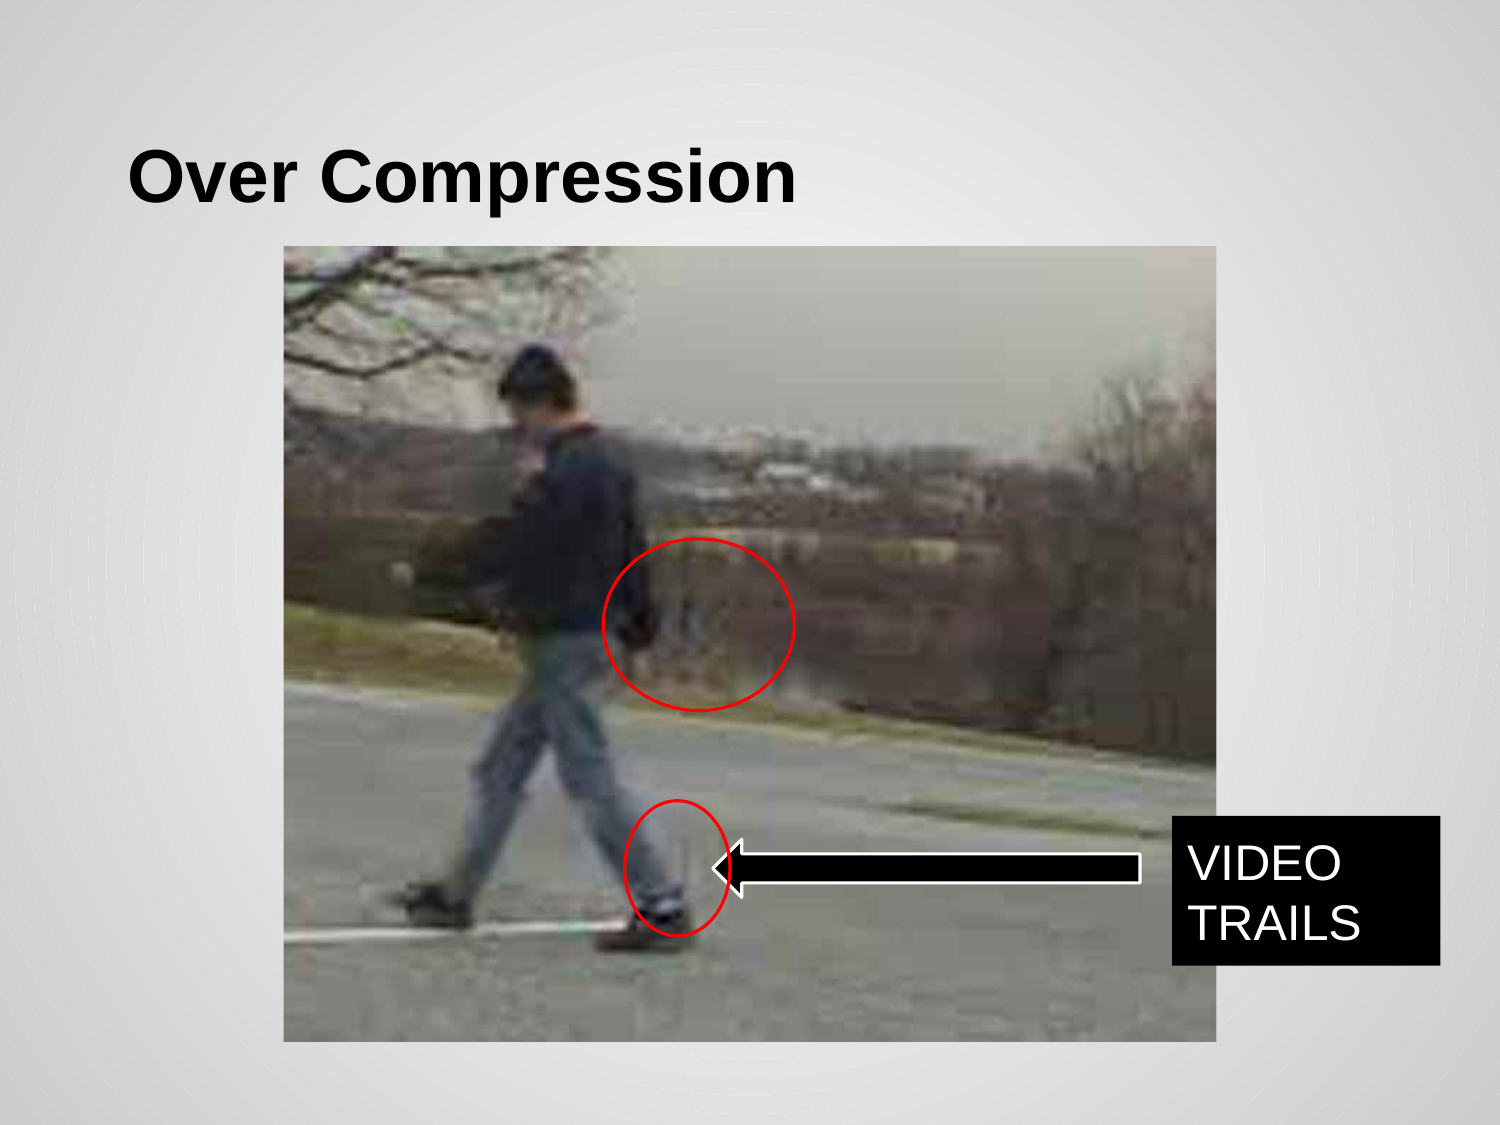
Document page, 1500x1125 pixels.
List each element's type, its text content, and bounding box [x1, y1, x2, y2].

text_box [729, 839, 1141, 898]
text_box [603, 538, 795, 711]
text_box VIDEO TRAILS [1172, 815, 1441, 966]
text_box [283, 246, 1217, 1042]
title Over Compression [75, 14, 1425, 233]
text_box [624, 800, 730, 936]
